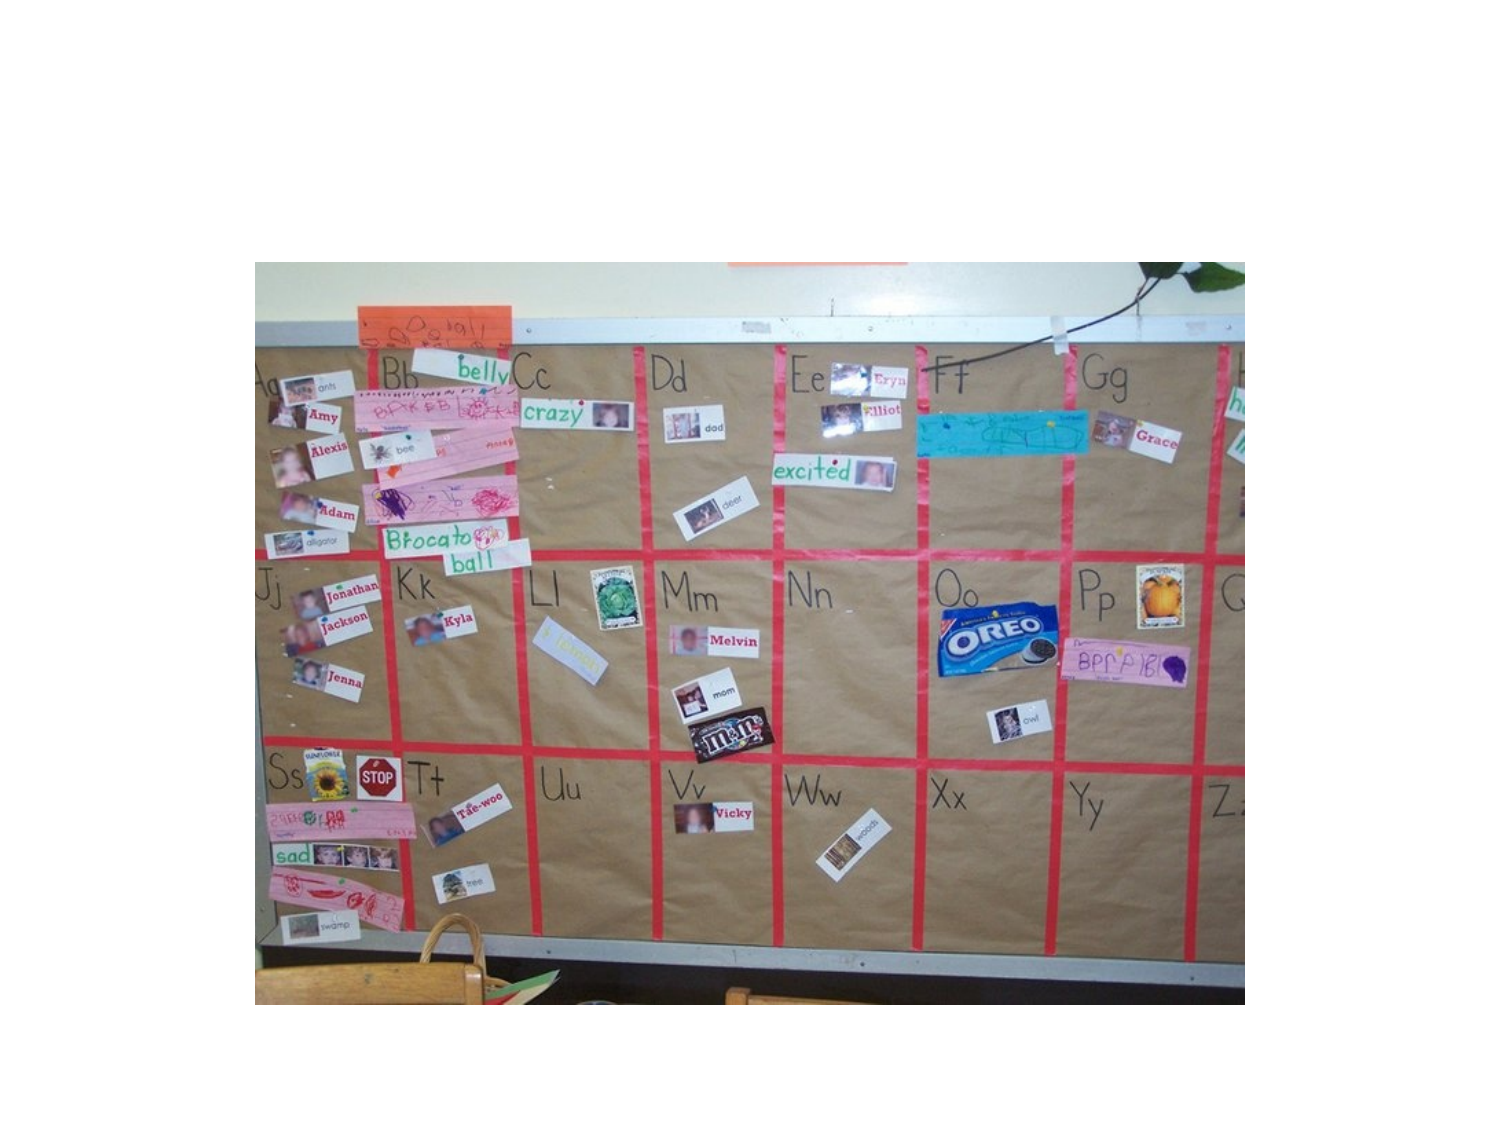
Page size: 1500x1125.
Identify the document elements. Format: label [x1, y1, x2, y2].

list [254, 262, 1246, 1006]
